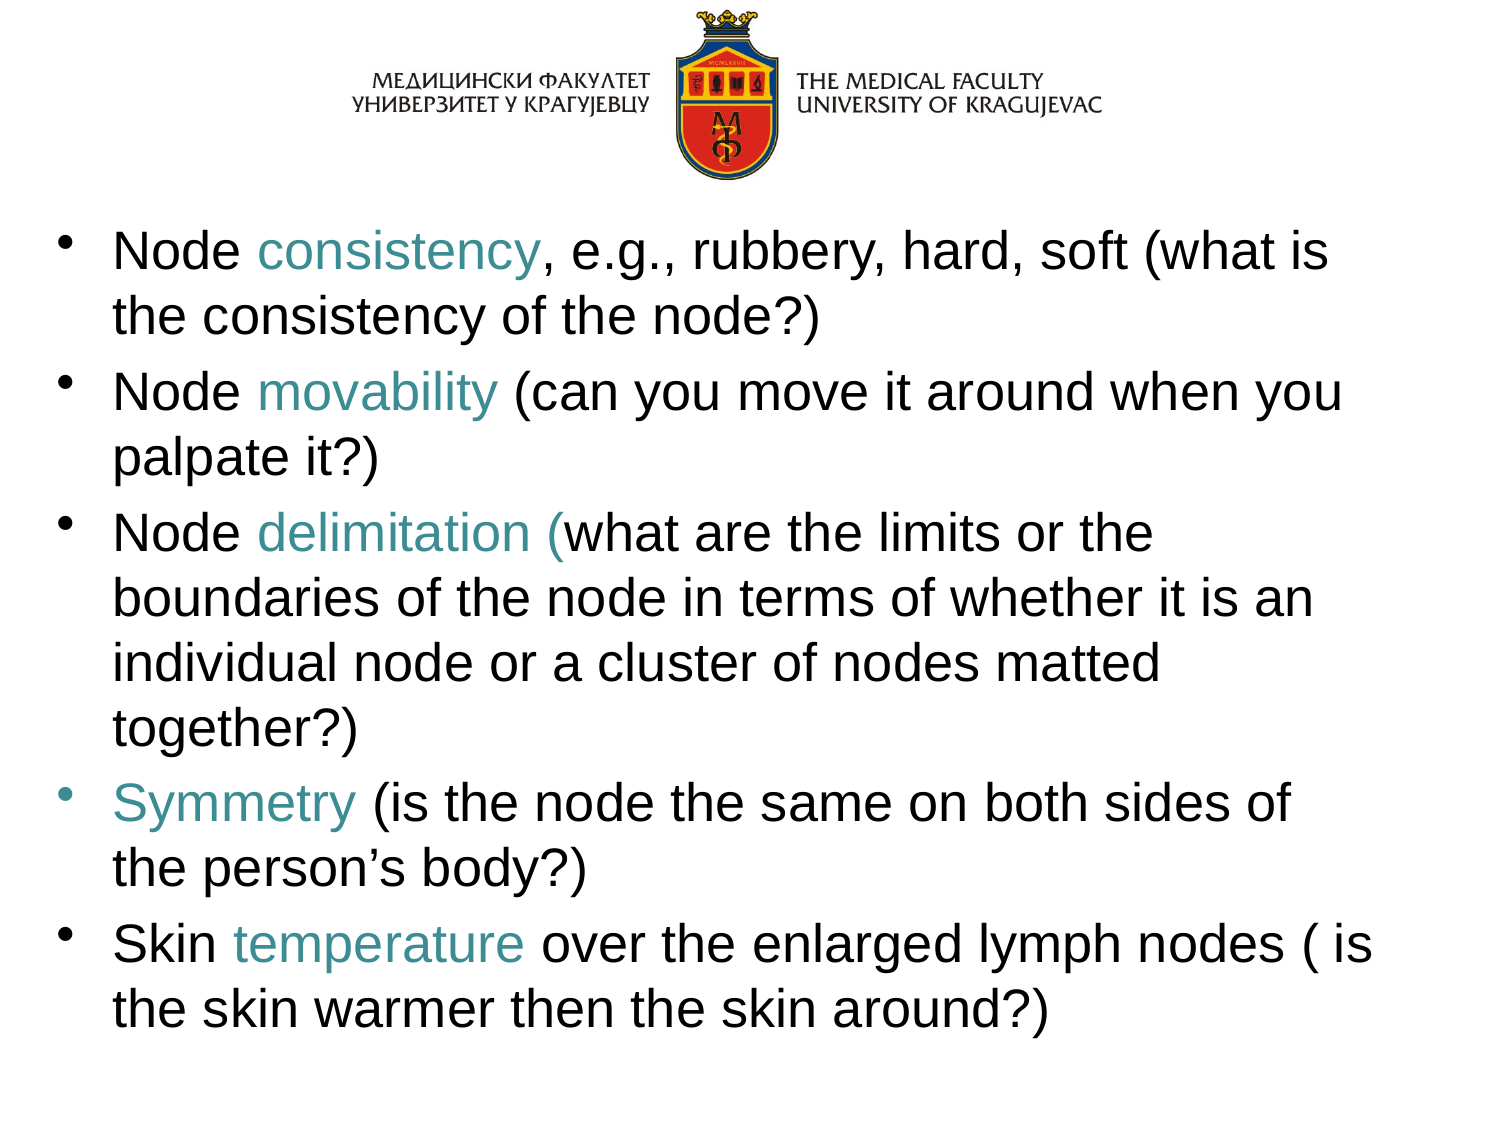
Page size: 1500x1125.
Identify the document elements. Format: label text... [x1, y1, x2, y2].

list Node consistency, e.g., rubbery, hard, soft (what is the consistency of the node?) Node movability (can you move it around when you palpate it?) Node delimitation (what are the limits or the boundaries of the node in terms of whether it is an individual node or a cluster of nodes matted together?) Symmetry (is the node the same on both sides of the person’s body?) Skin temperature over the enlarged lymph nodes ( is the skin warmer then the skin around?) [41, 207, 1392, 1059]
picture [328, 0, 1125, 191]
